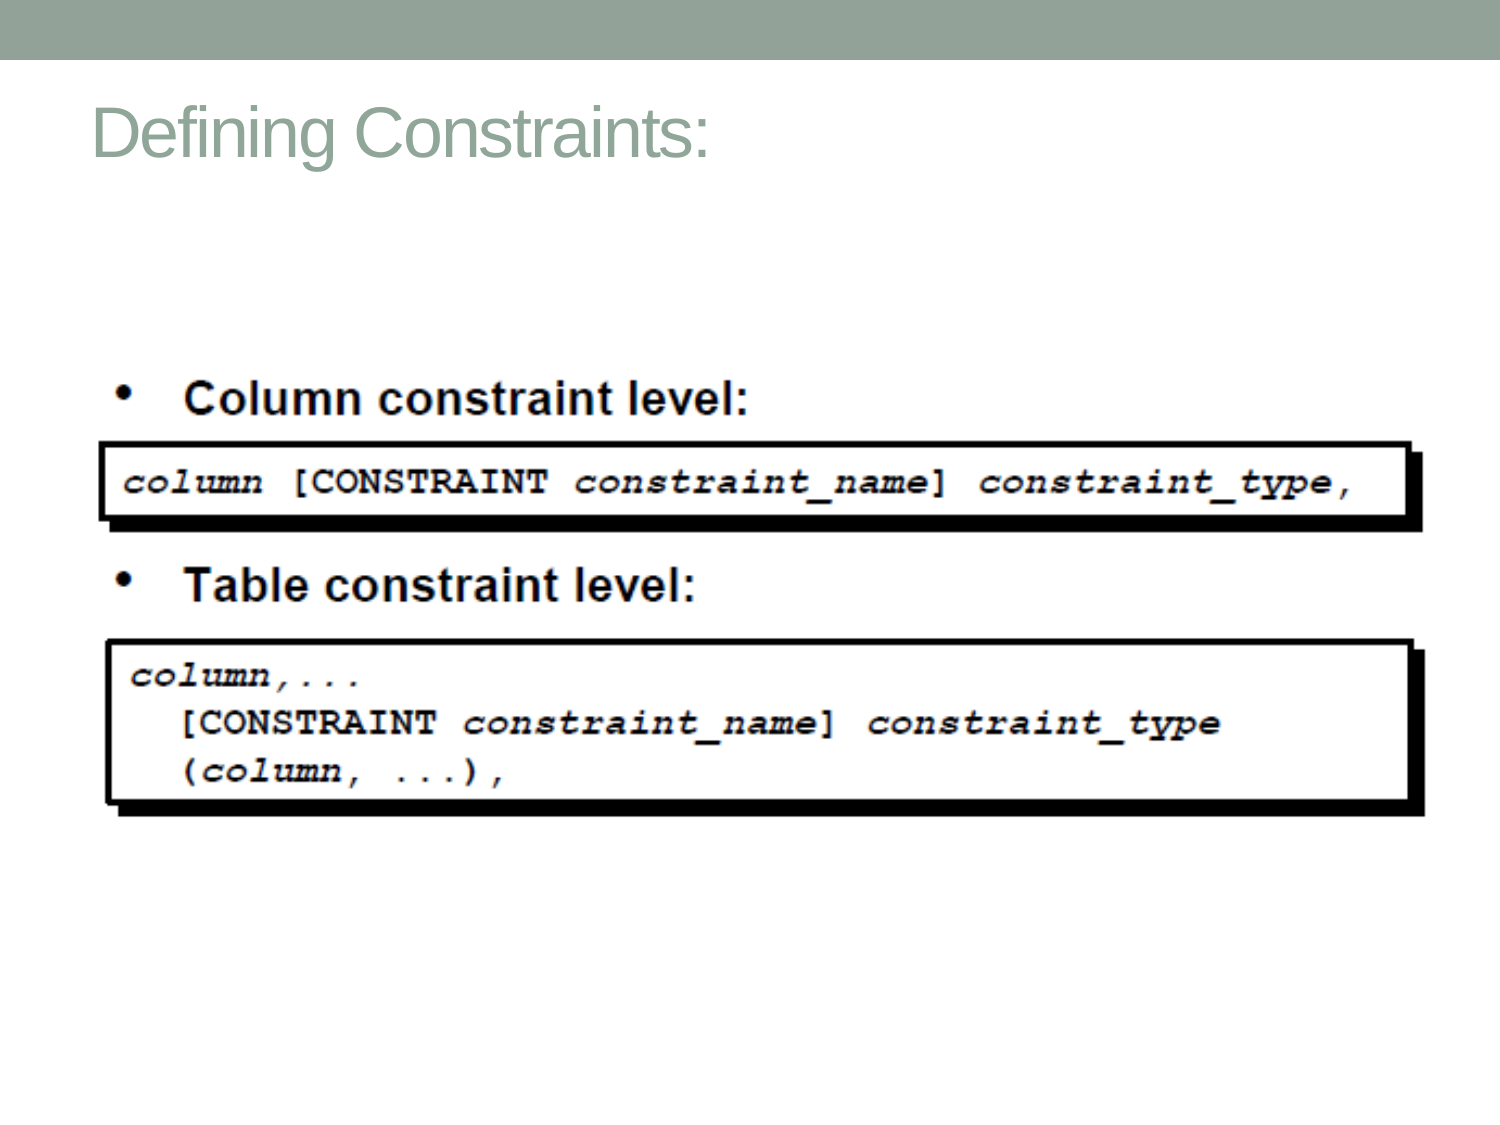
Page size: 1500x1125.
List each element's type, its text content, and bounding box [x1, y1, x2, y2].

picture [12, 337, 1471, 963]
title Defining Constraints: During Table Creation [75, 69, 1425, 275]
